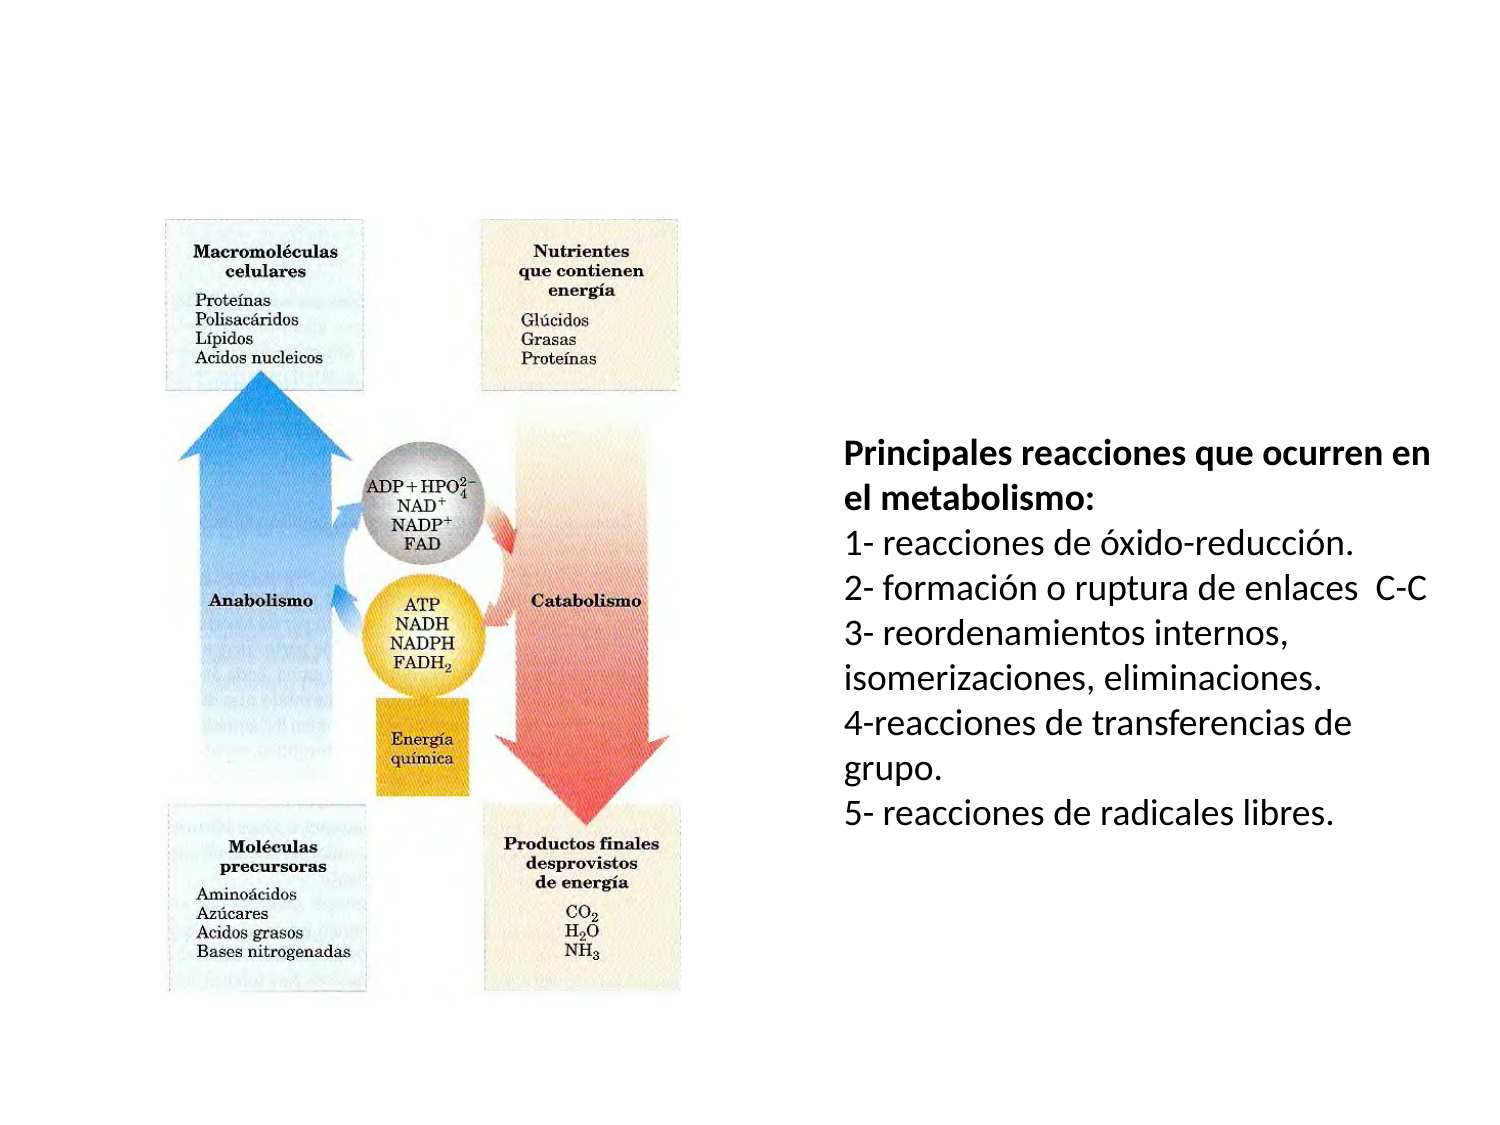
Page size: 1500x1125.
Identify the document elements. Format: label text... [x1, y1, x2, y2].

text_box Principales reacciones que ocurren en el metabolismo: 1- reacciones de óxido-reducción. 2- formación o ruptura de enlaces C-C 3- reordenamientos internos, isomerizaciones, eliminaciones. 4-reacciones de transferencias de grupo. 5- reacciones de radicales libres. [829, 420, 1467, 841]
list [159, 219, 681, 1003]
